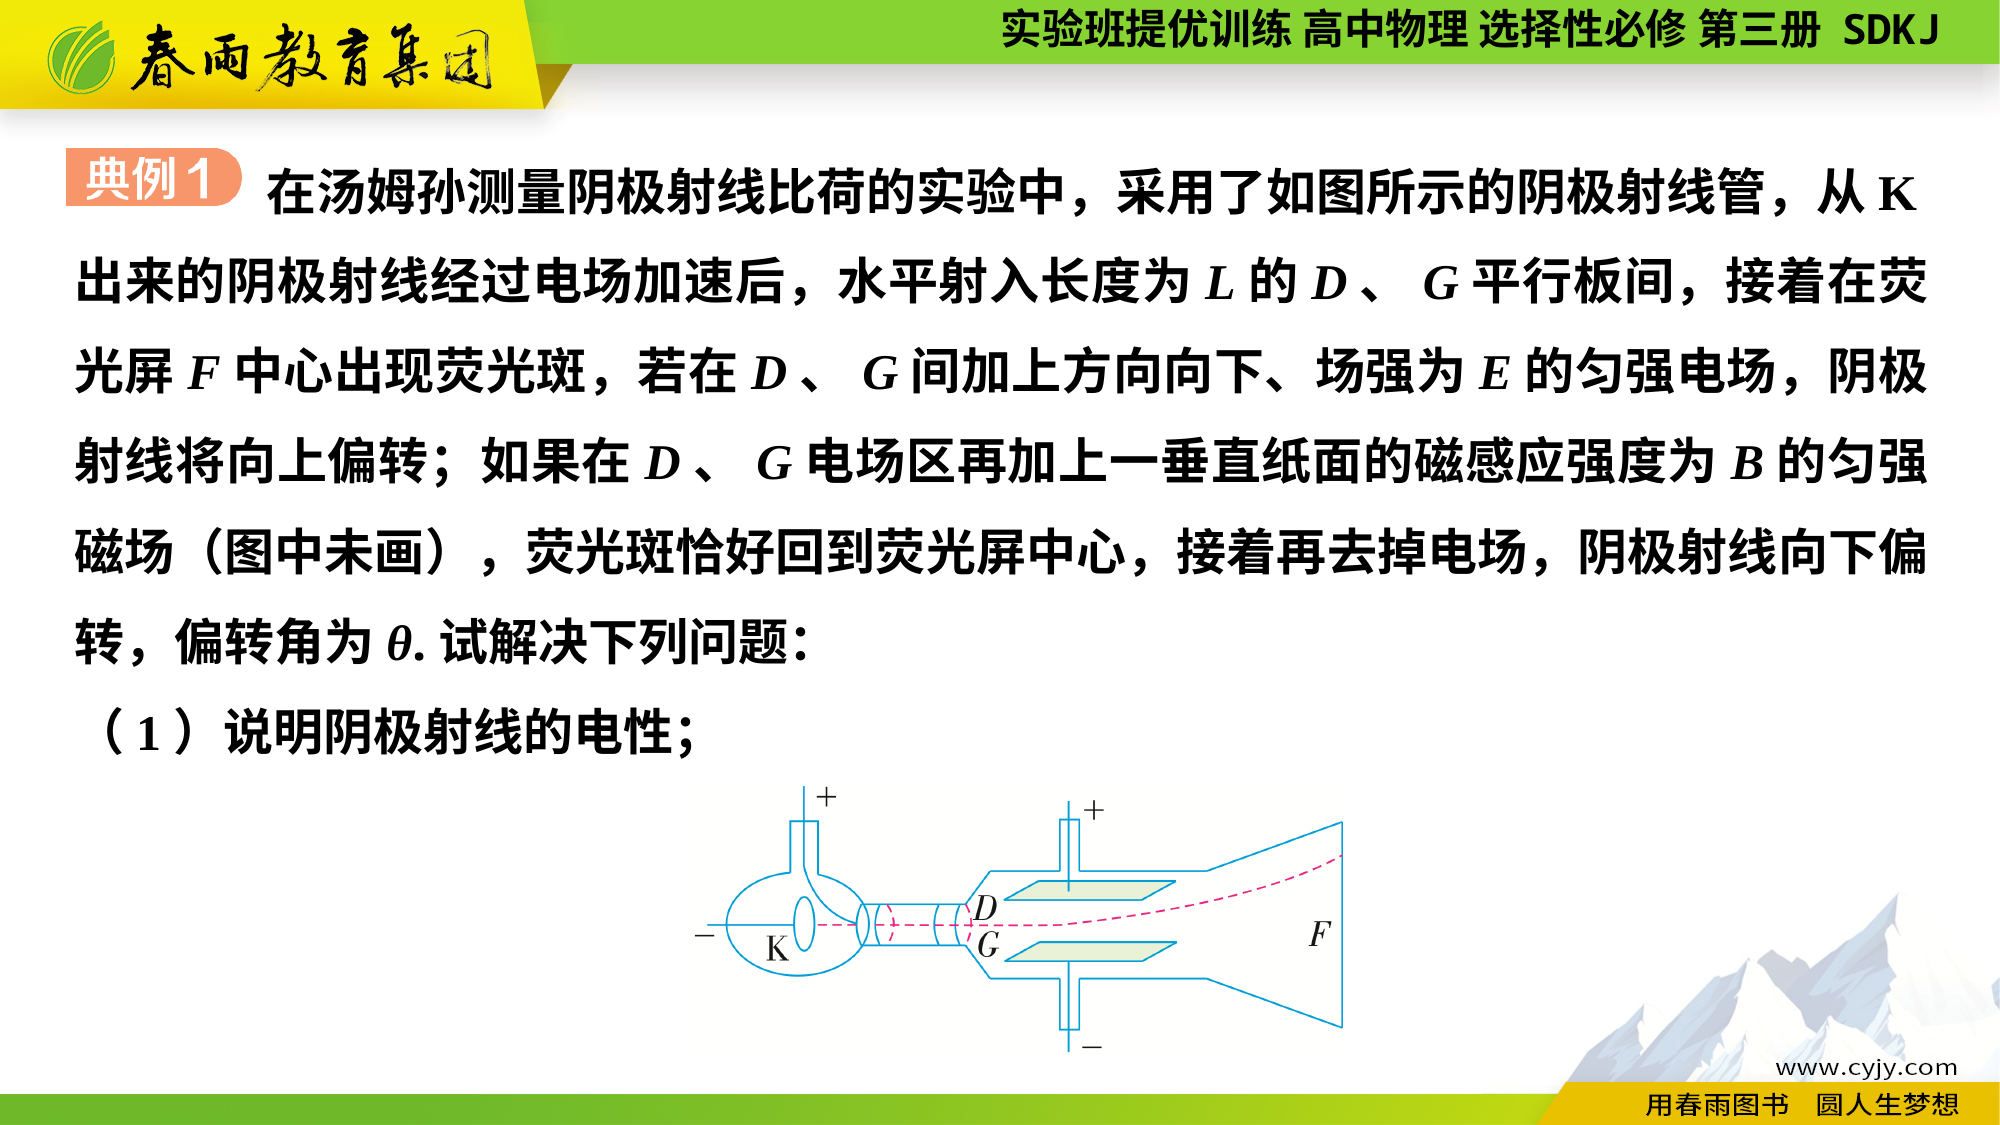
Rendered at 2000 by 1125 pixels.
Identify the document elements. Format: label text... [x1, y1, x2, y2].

list 在汤姆孙测量阴极射线比荷的实验中，采用了如图所示的阴极射线管，从K出来的阴极射线经过电场加速后，水平射入长度为L的D、G平行板间，接着在荧光屏F中心出现荧光斑，若在D、G间加上方向向下、场强为E的匀强电场，阴极射线将向上偏转；如果在D、G电场区再加上一垂直纸面的磁感应强度为B的匀强磁场（图中未画），荧光斑恰好回到荧光屏中心，接着再去掉电场，阴极射线向下偏转，偏转角为θ.试解决下列问题： （1）说明阴极射线的电性； [59, 122, 1944, 774]
picture [0, 0, 2000, 1125]
